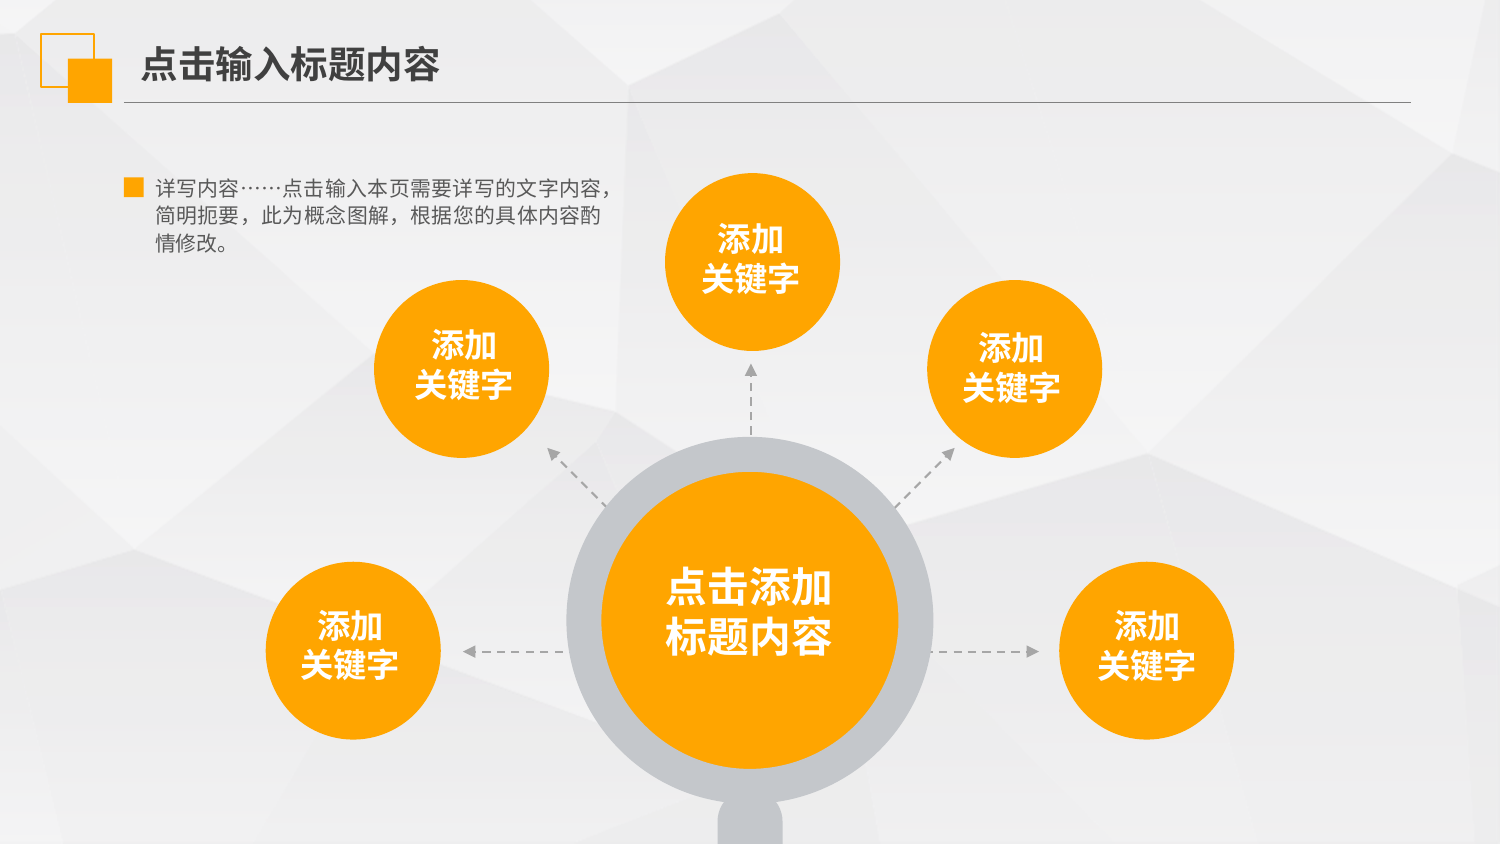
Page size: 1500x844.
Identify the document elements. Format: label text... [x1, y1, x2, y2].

text_box 点击输入标题内容 [140, 32, 491, 95]
text_box [263, 559, 443, 742]
text_box [1075, 559, 1218, 595]
text_box [662, 170, 843, 354]
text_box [566, 436, 934, 844]
text_box [938, 277, 1105, 461]
text_box [1057, 597, 1237, 742]
text_box 添加 关键字 [391, 315, 538, 414]
text_box 添加 关键字 [677, 209, 824, 308]
text_box [371, 277, 552, 461]
text_box 添加 关键字 [277, 595, 424, 694]
text_box 添加 关键字 [1074, 595, 1221, 694]
text_box 添加 关键字 [938, 318, 1086, 417]
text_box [123, 173, 603, 257]
picture [0, 0, 1500, 844]
text_box [925, 321, 938, 416]
